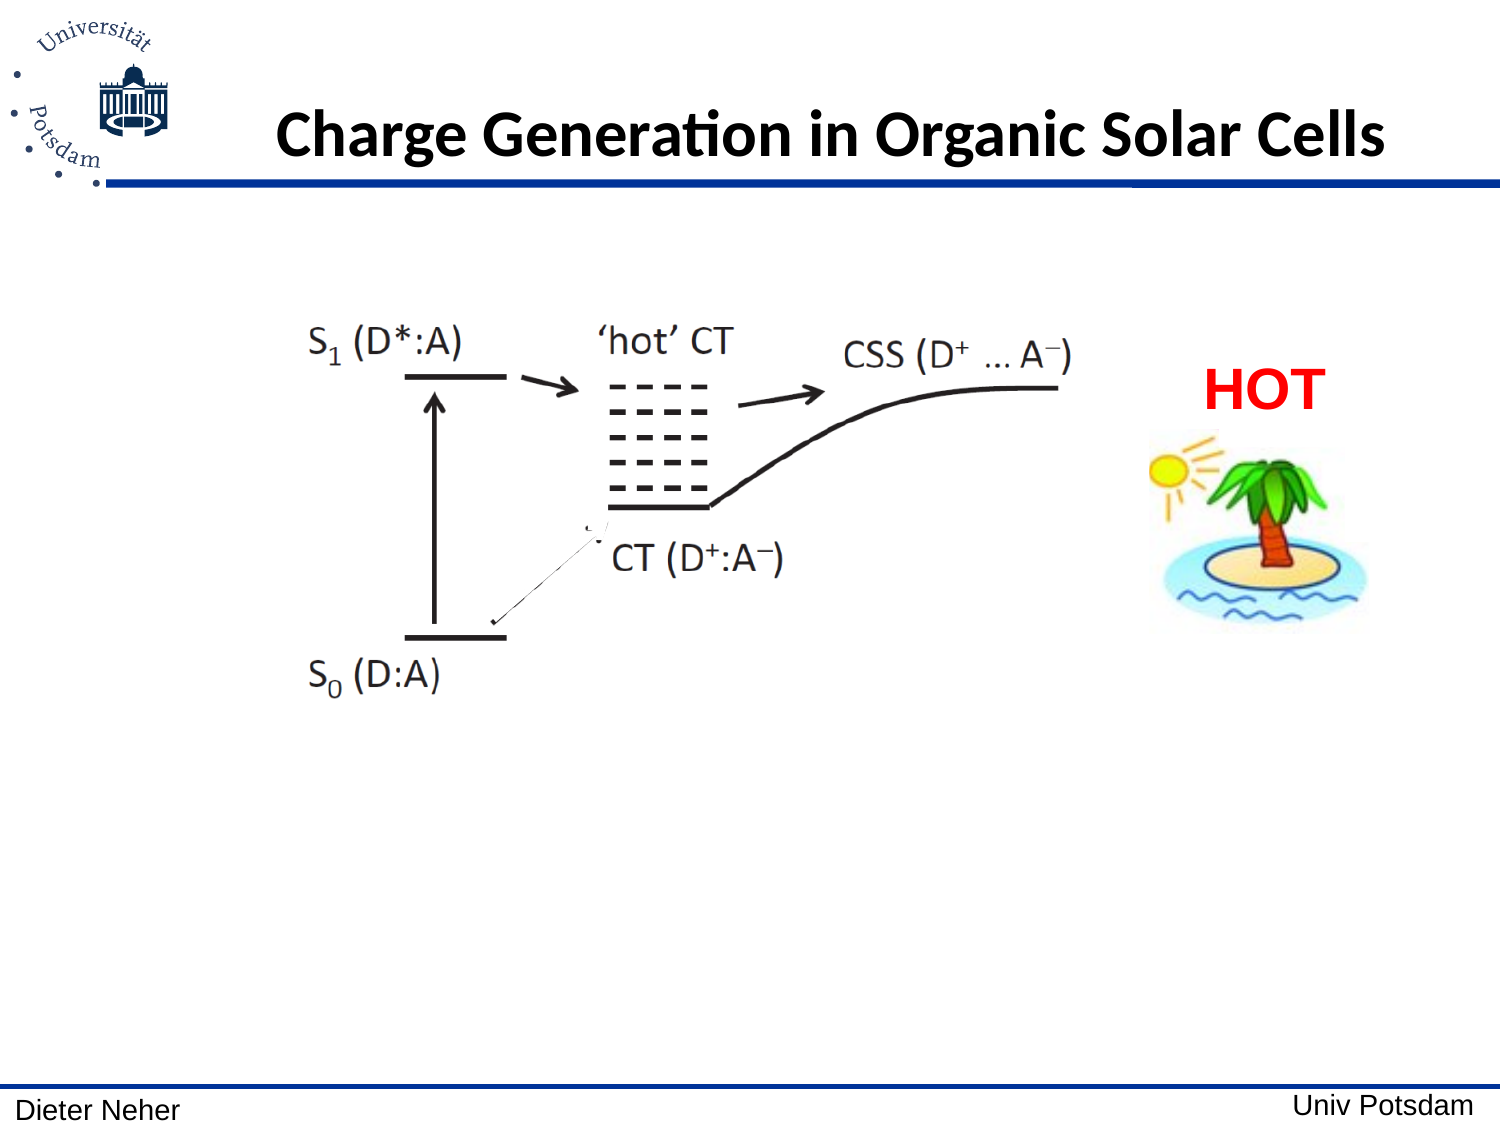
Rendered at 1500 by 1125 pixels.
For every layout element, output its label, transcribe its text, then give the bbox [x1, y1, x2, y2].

picture [274, 274, 1113, 719]
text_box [1149, 343, 1382, 634]
title Charge Generation in Organic Solar Cells [193, 35, 1470, 178]
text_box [493, 520, 609, 620]
